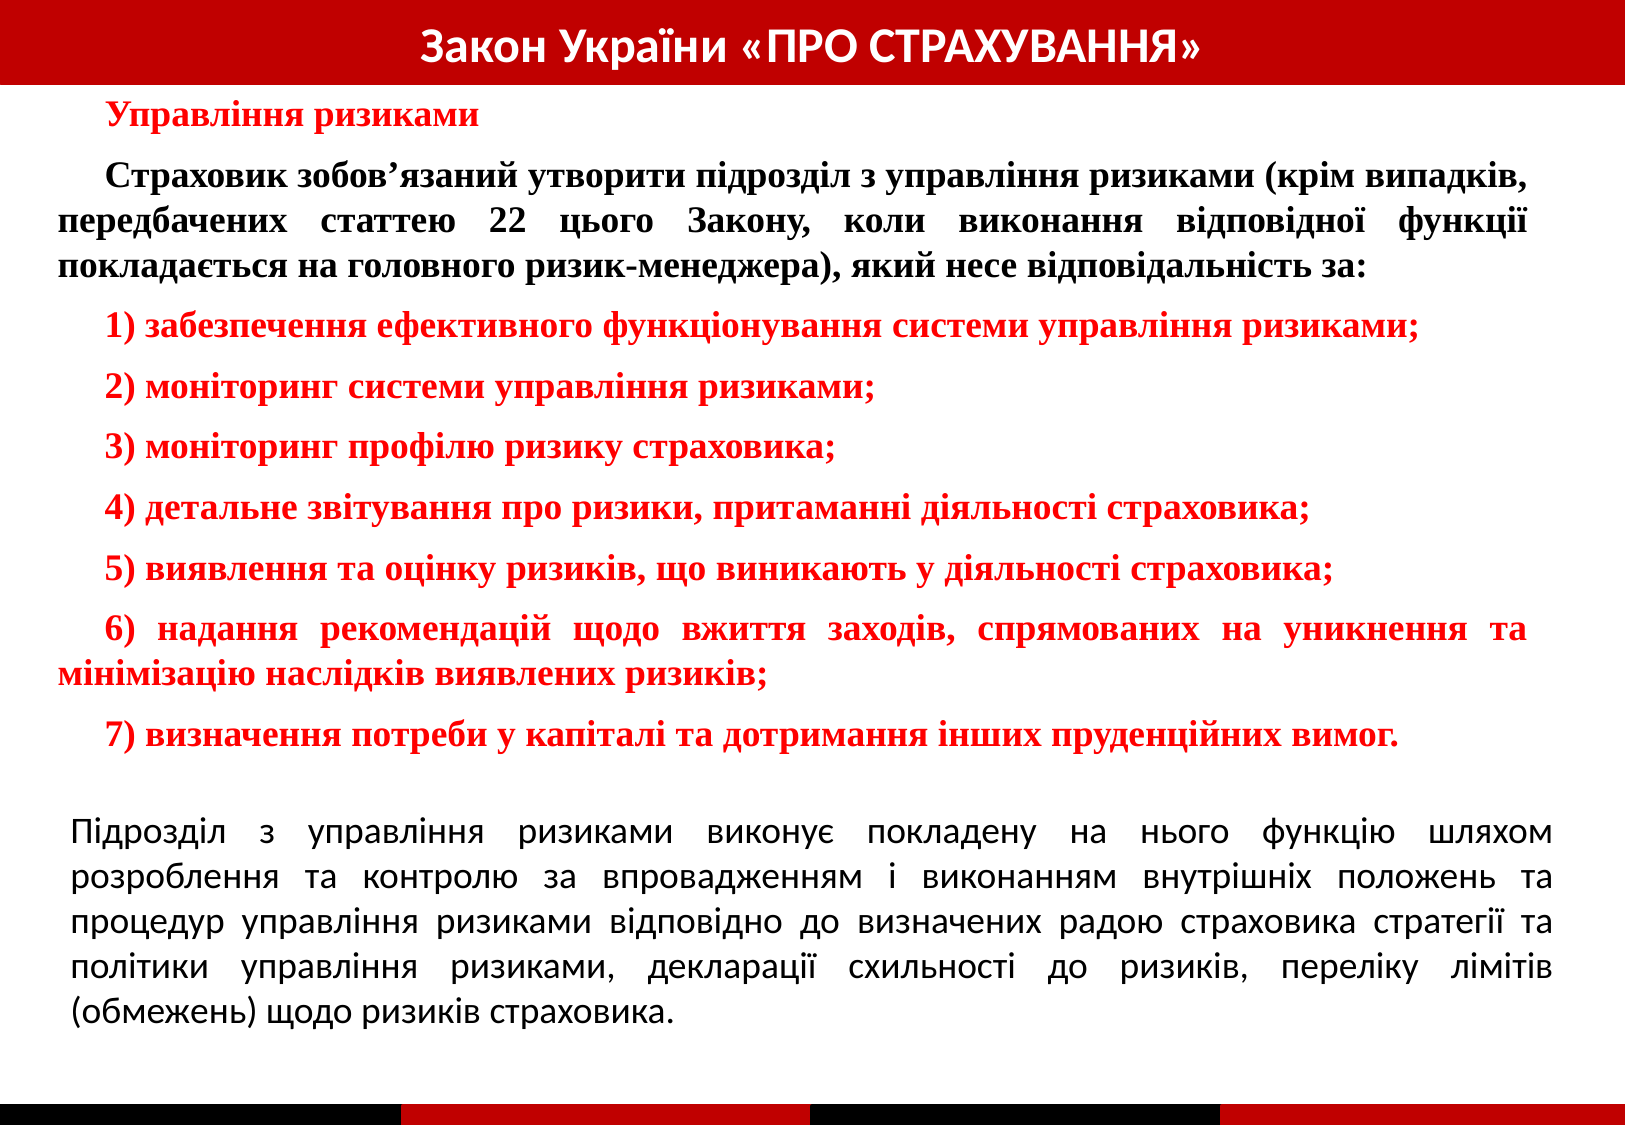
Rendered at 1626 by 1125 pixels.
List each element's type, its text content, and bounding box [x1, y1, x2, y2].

text_box [1220, 1104, 1625, 1125]
text_box Управління ризиками Страховик зобов’язаний утворити підрозділ з управління ризиками (крім випадків, передбачених статтею 22 цього Закону, коли виконання відповідної функції покладається на головного ризик-менеджера), який несе відповідальність за: 1) забезпечення ефективного функціонування системи управління ризиками; 2) моніторинг системи управління ризиками; 3) моніторинг профілю ризику страховика; 4) детальне звітування про ризики, притаманні діяльності страховика; 5) виявлення та оцінку ризиків, що виникають у діяльності страховика; 6) надання рекомендацій щодо вжиття заходів, спрямованих на уникнення та мінімізацію наслідків виявлених ризиків; 7) визначення потреби у капіталі та дотримання інших пруденційних вимог. [42, 81, 1544, 762]
text_box Підрозділ з управління ризиками виконує покладену на нього функцію шляхом розроблення та контролю за впровадженням і виконанням внутрішніх положень та процедур управління ризиками відповідно до визначених радою страховика стратегії та політики управління ризиками, декларації схильності до ризиків, переліку лімітів (обмежень) щодо ризиків страховика. [55, 798, 1570, 1039]
text_box [0, 1104, 401, 1125]
text_box Закон України «ПРО СТРАХУВАННЯ» [0, 0, 1625, 85]
text_box [810, 1104, 1220, 1125]
text_box [401, 1104, 810, 1125]
